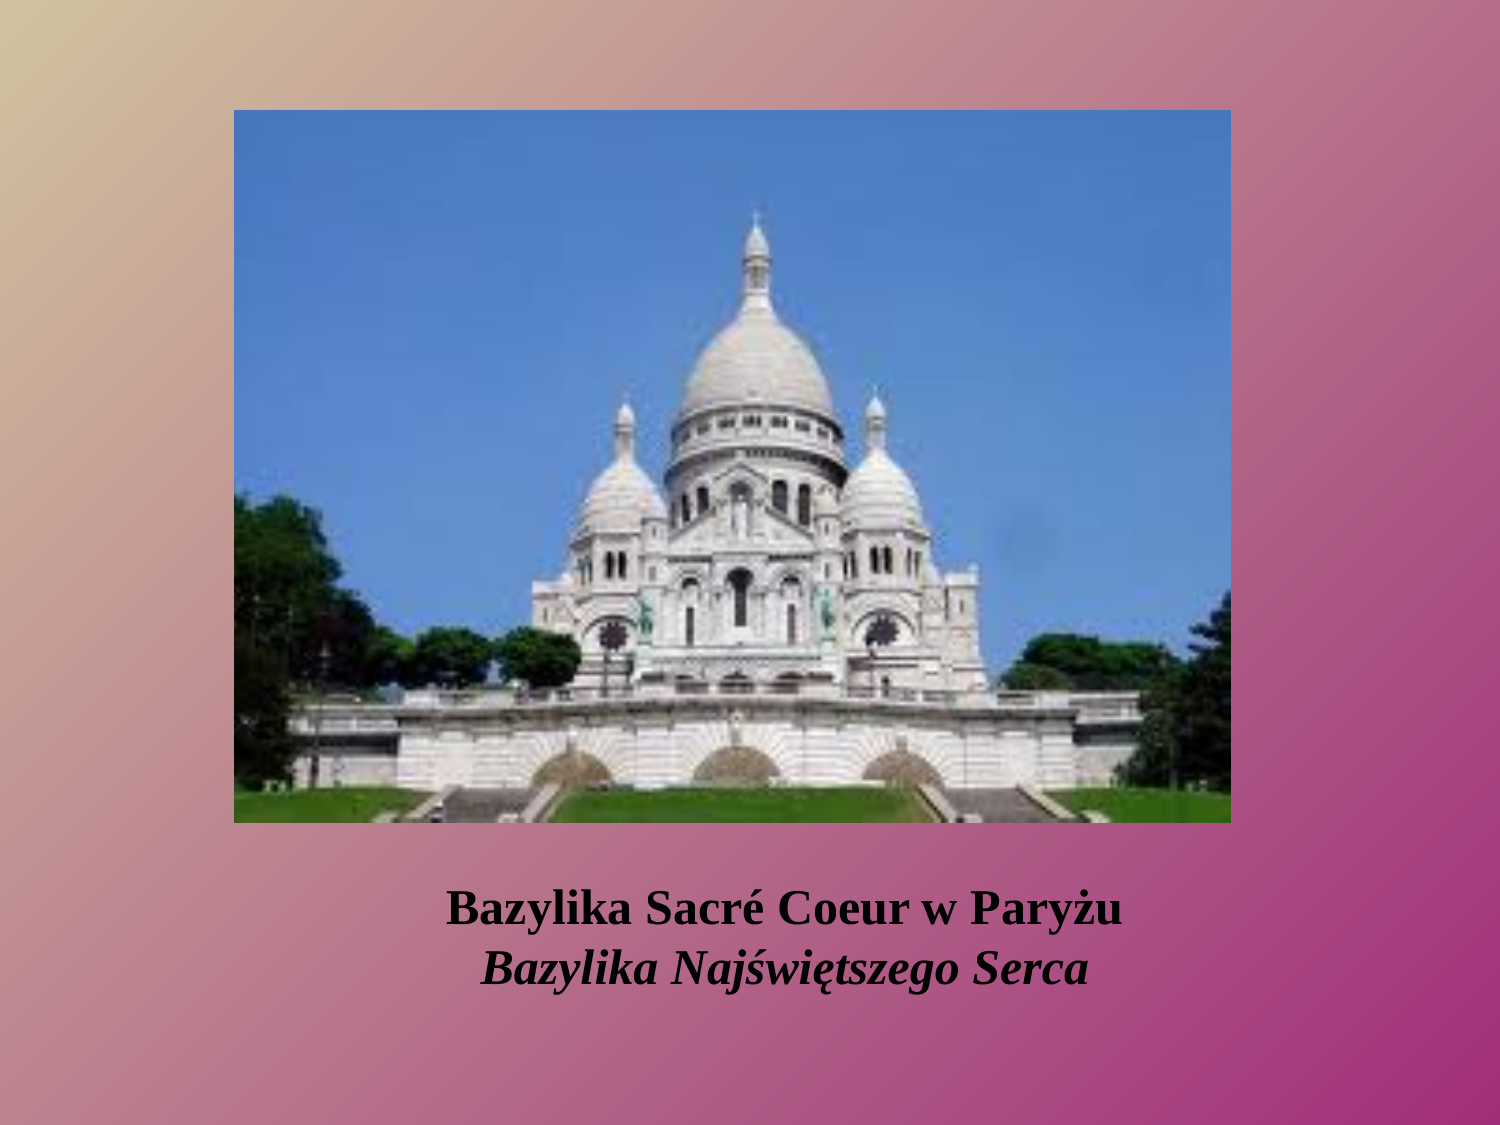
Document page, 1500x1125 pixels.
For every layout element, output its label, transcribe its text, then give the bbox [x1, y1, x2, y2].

picture [234, 110, 1231, 823]
text_box Bazylika Sacré Coeur w Paryżu Bazylika Najświętszego Serca [199, 867, 1371, 1002]
